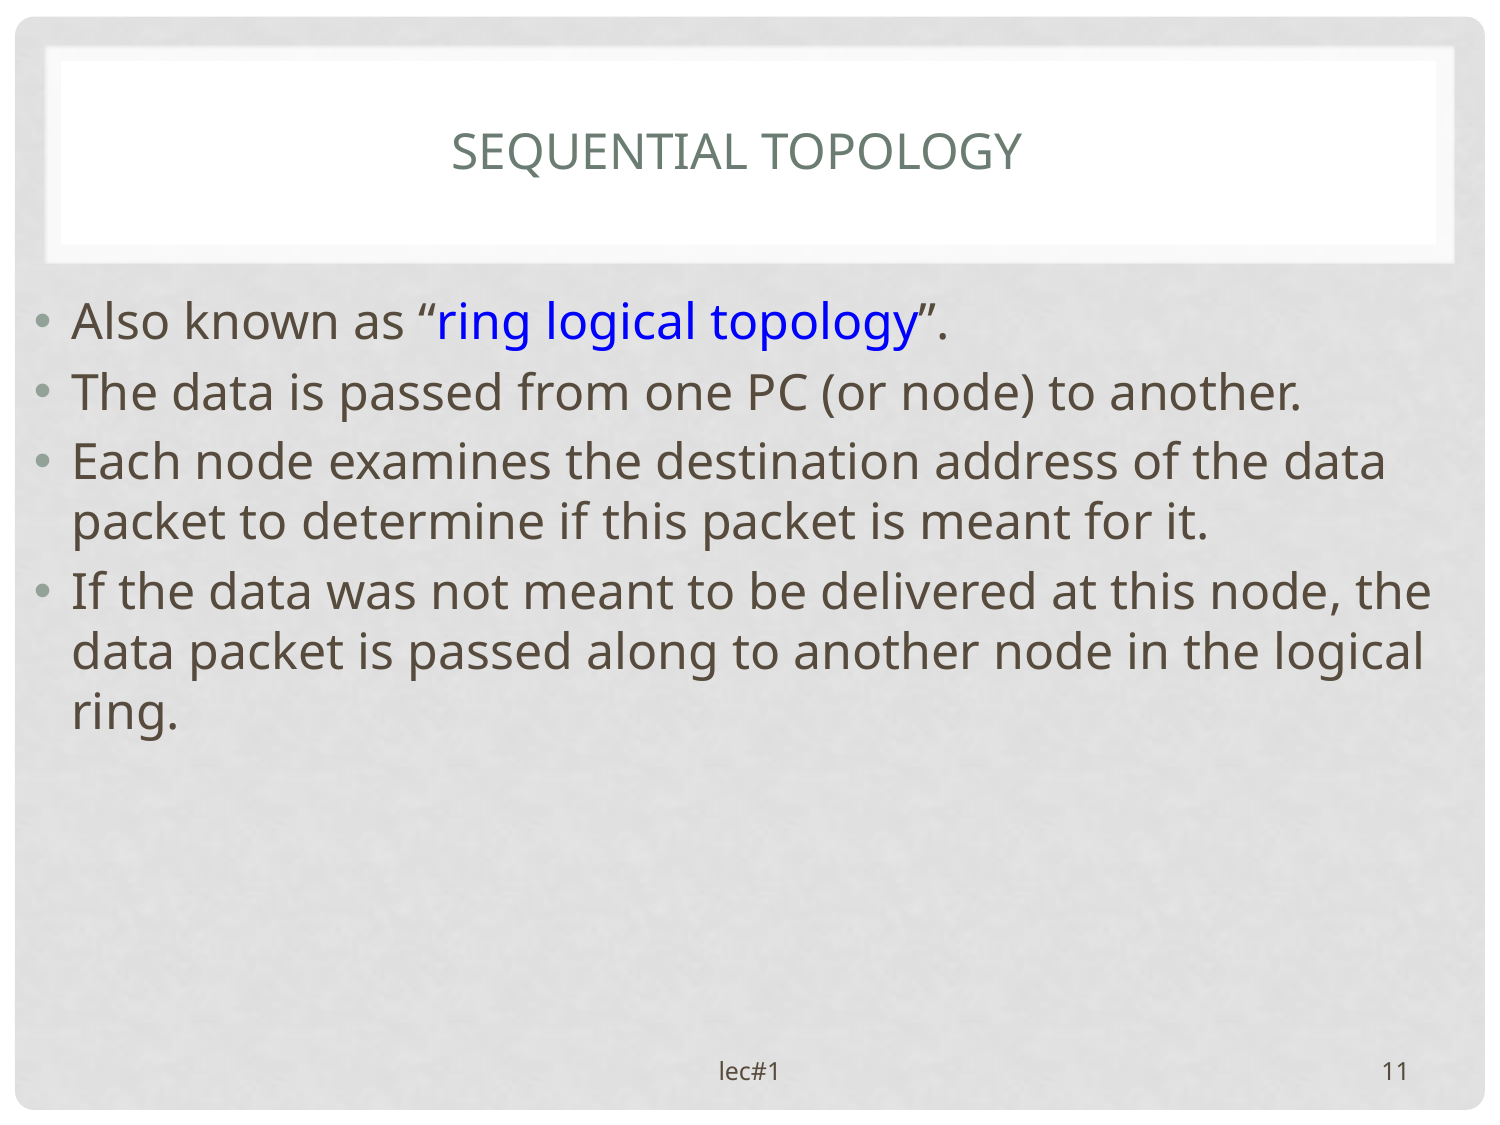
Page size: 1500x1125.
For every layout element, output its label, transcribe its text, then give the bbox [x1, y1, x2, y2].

slide_number 11 [1074, 1042, 1425, 1103]
footer lec#1 [512, 1042, 988, 1103]
title Sequential Topology [62, 112, 1413, 188]
list Also known as “ring logical topology”. The data is passed from one PC (or node) to another. Each node examines the destination address of the data packet to determine if this packet is meant for it. If the data was not meant to be delivered at this node, the data packet is passed along to another node in the logical ring. [0, 212, 1500, 1038]
